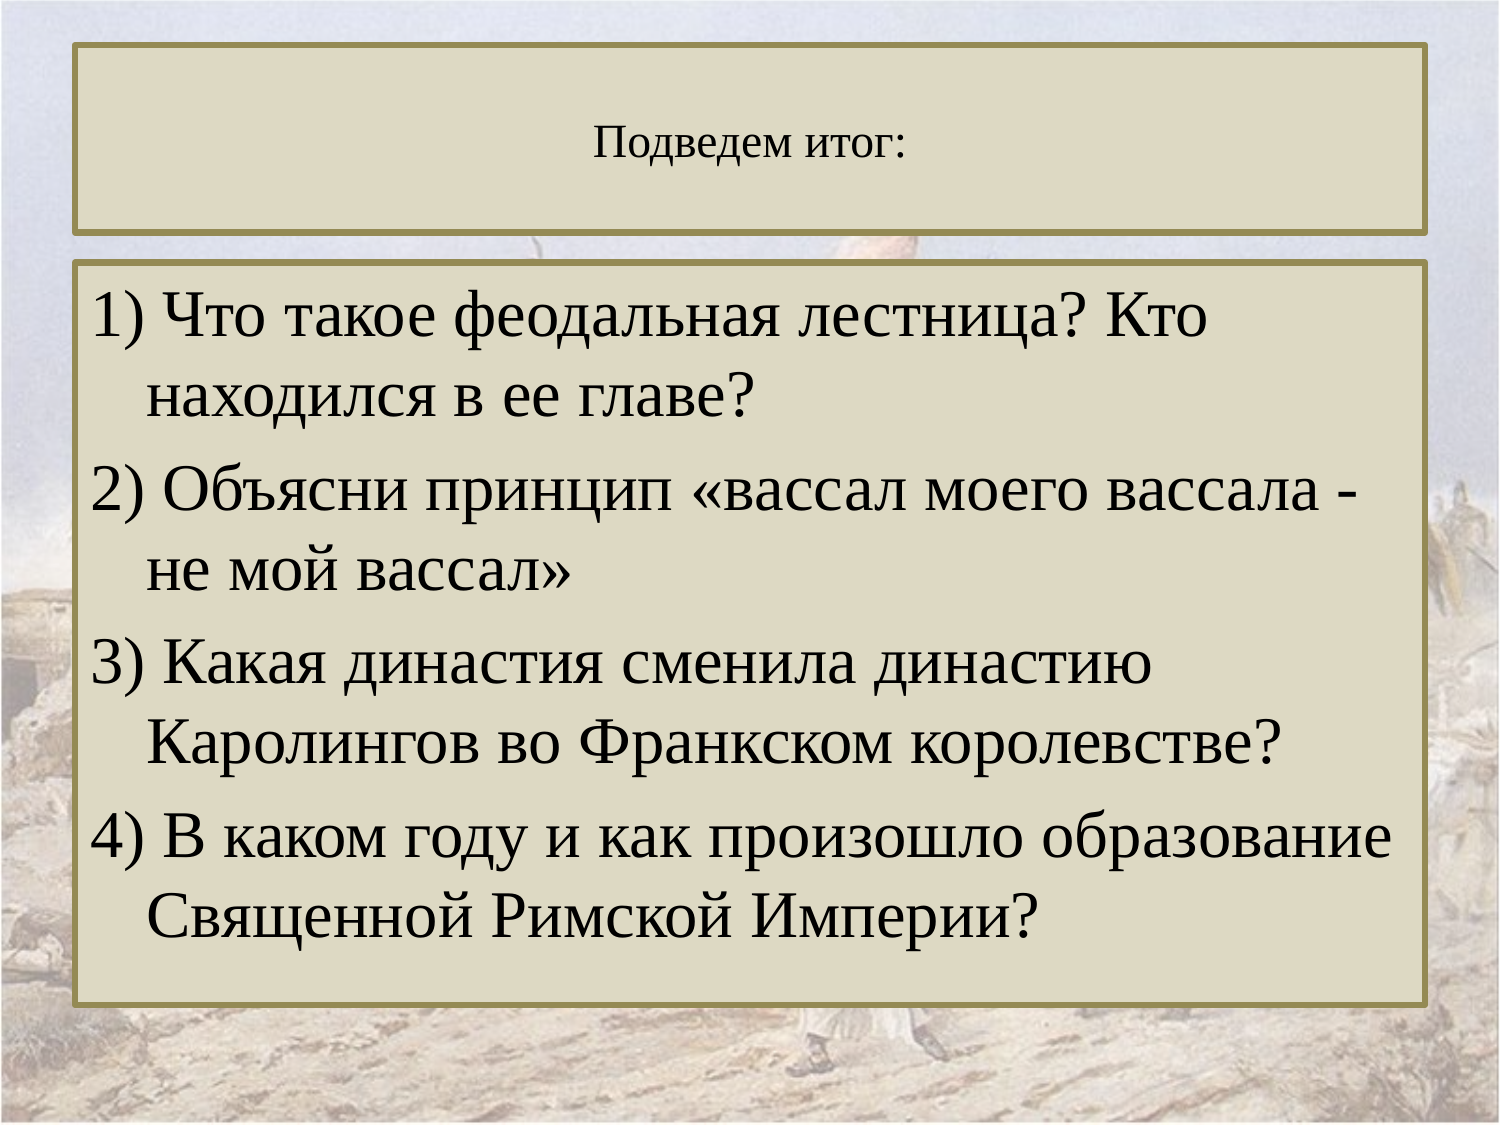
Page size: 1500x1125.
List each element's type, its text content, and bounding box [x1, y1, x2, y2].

list 1) Что такое феодальная лестница? Кто находился в ее главе? 2) Объясни принцип «вассал моего вассала - не мой вассал» 3) Какая династия сменила династию Каролингов во Франкском королевстве? 4) В каком году и как произошло образование Священной Римской Империи? [75, 262, 1425, 1005]
title Подведем итог: [75, 45, 1425, 233]
